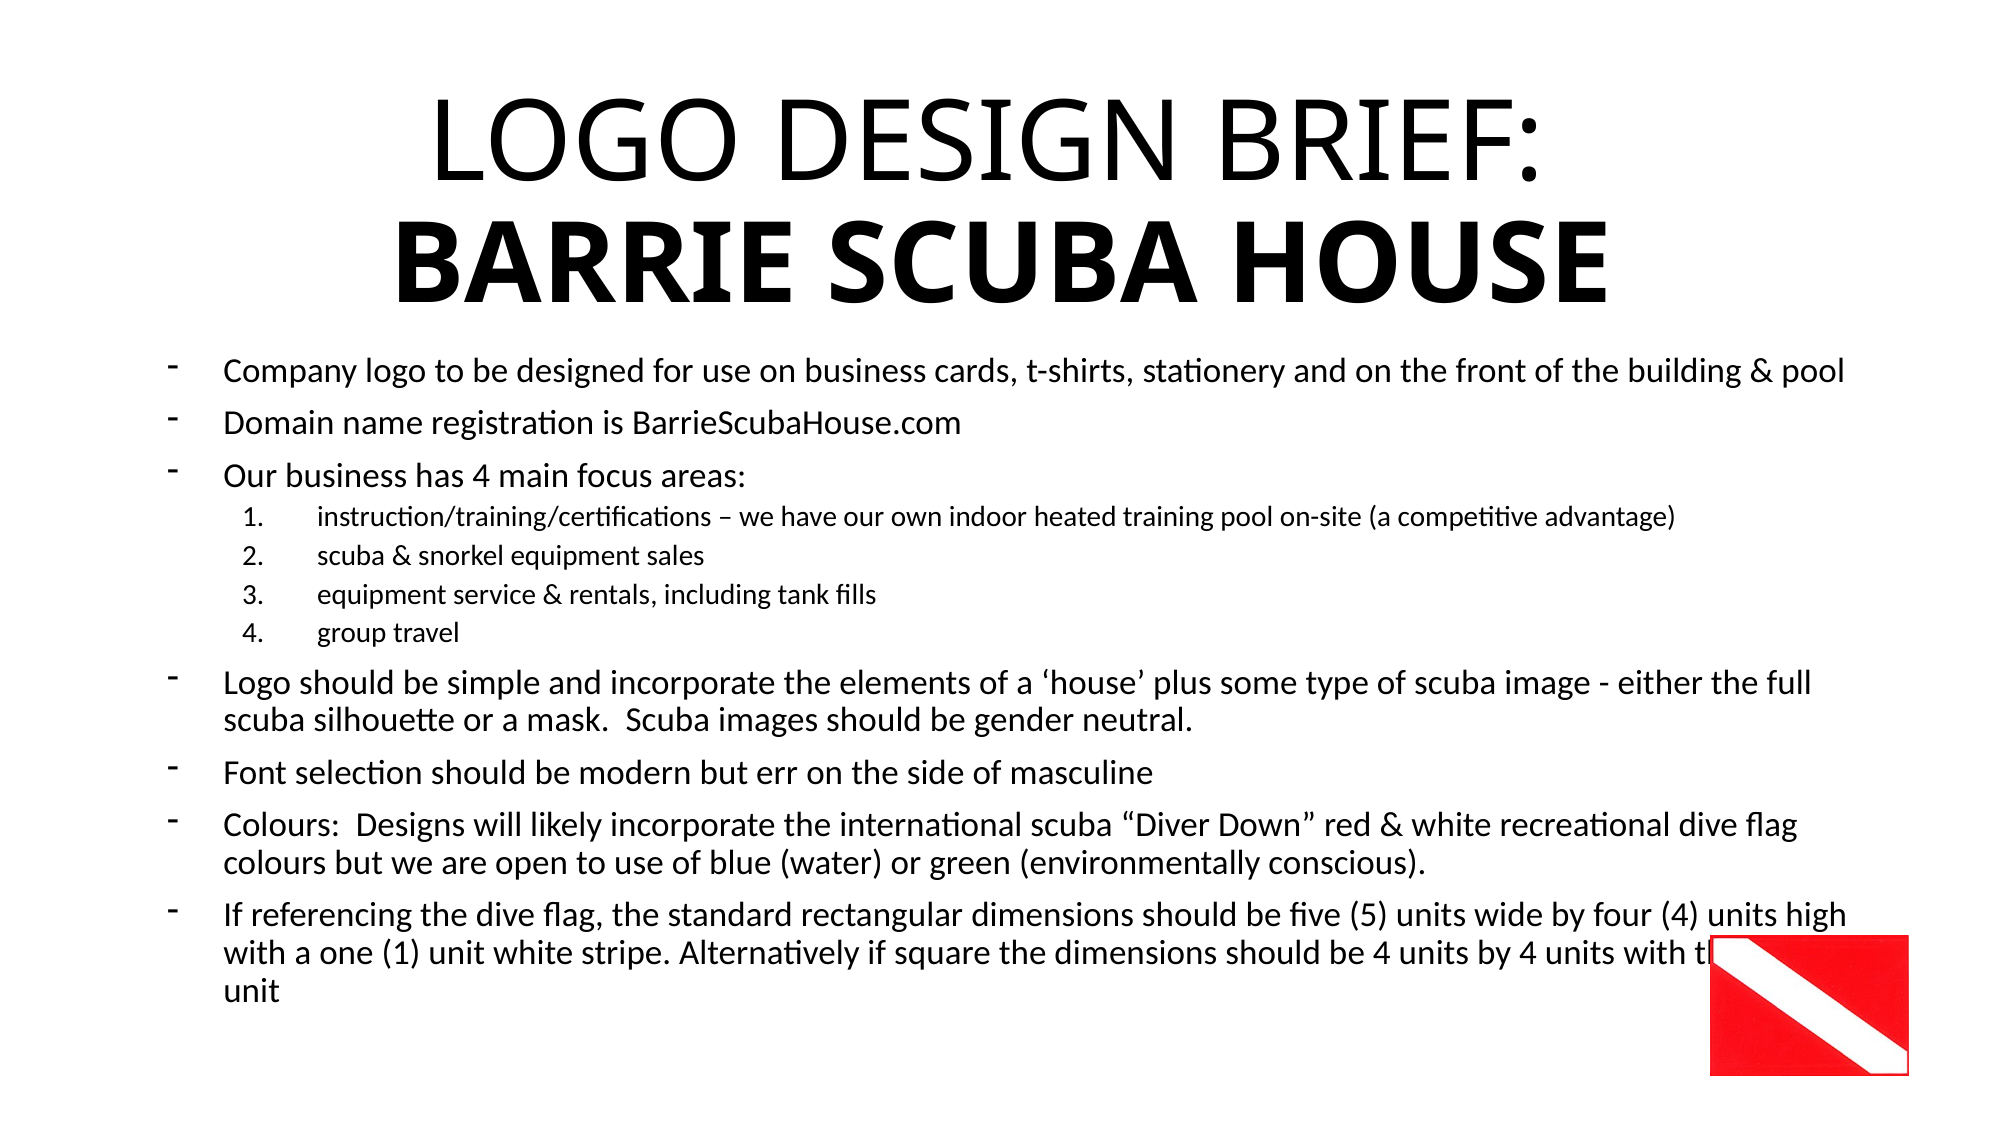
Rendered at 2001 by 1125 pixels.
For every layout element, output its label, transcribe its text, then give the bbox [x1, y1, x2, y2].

picture [1710, 935, 1909, 1076]
subtitle Company logo to be designed for use on business cards, t-shirts, stationery and on the front of the building & pool Domain name registration is BarrieScubaHouse.com Our business has 4 main focus areas: instruction/training/certifications – we have our own indoor heated training pool on-site (a competitive advantage) scuba & snorkel equipment sales equipment service & rentals, including tank fills group travel Logo should be simple and incorporate the elements of a ‘house’ plus some type of scuba image - either the full scuba silhouette or a mask. Scuba images should be gender neutral. Font selection should be modern but err on the side of masculine Colours: Designs will likely incorporate the international scuba “Diver Down” red & white recreational dive flag colours but we are open to use of blue (water) or green (environmentally conscious). If referencing the dive flag, the standard rectangular dimensions should be five (5) units wide by four (4) units high with a one (1) unit white stripe. Alternatively if square the dimensions should be 4 units by 4 units with the stripe 1 unit [152, 344, 1888, 1032]
title LOGO DESIGN BRIEF: BARRIE SCUBA HOUSE [251, 58, 1752, 334]
